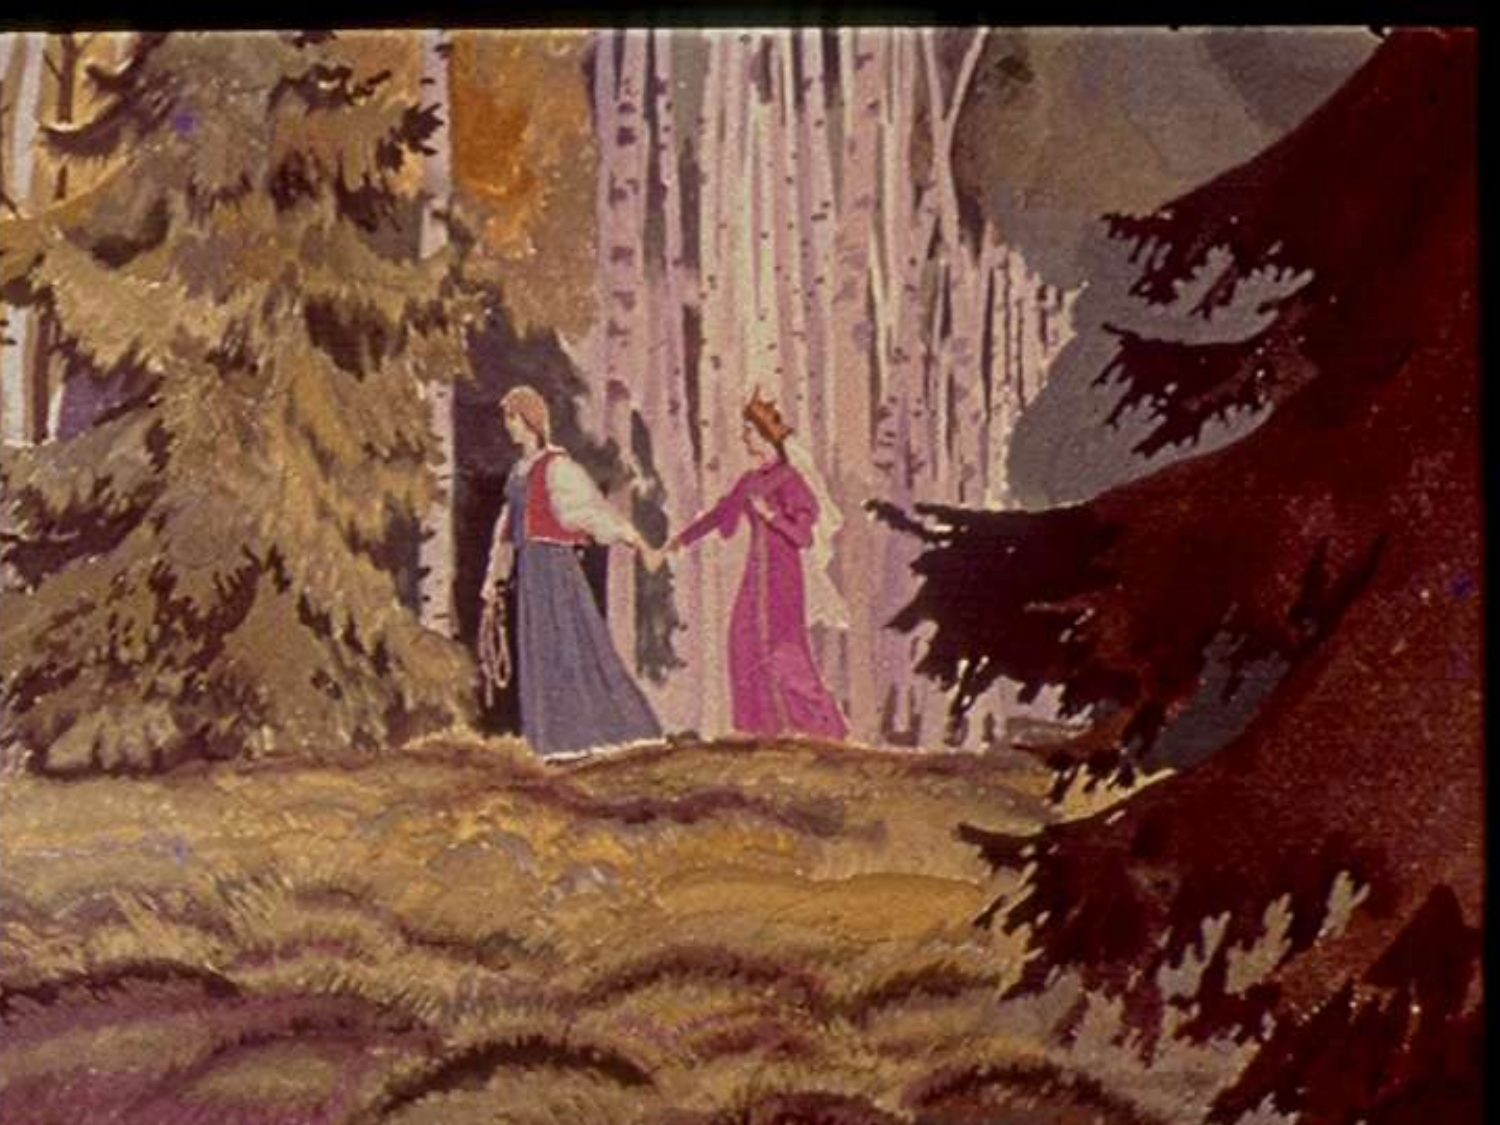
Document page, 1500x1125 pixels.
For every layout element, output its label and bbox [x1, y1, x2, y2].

list [0, 0, 1500, 1125]
